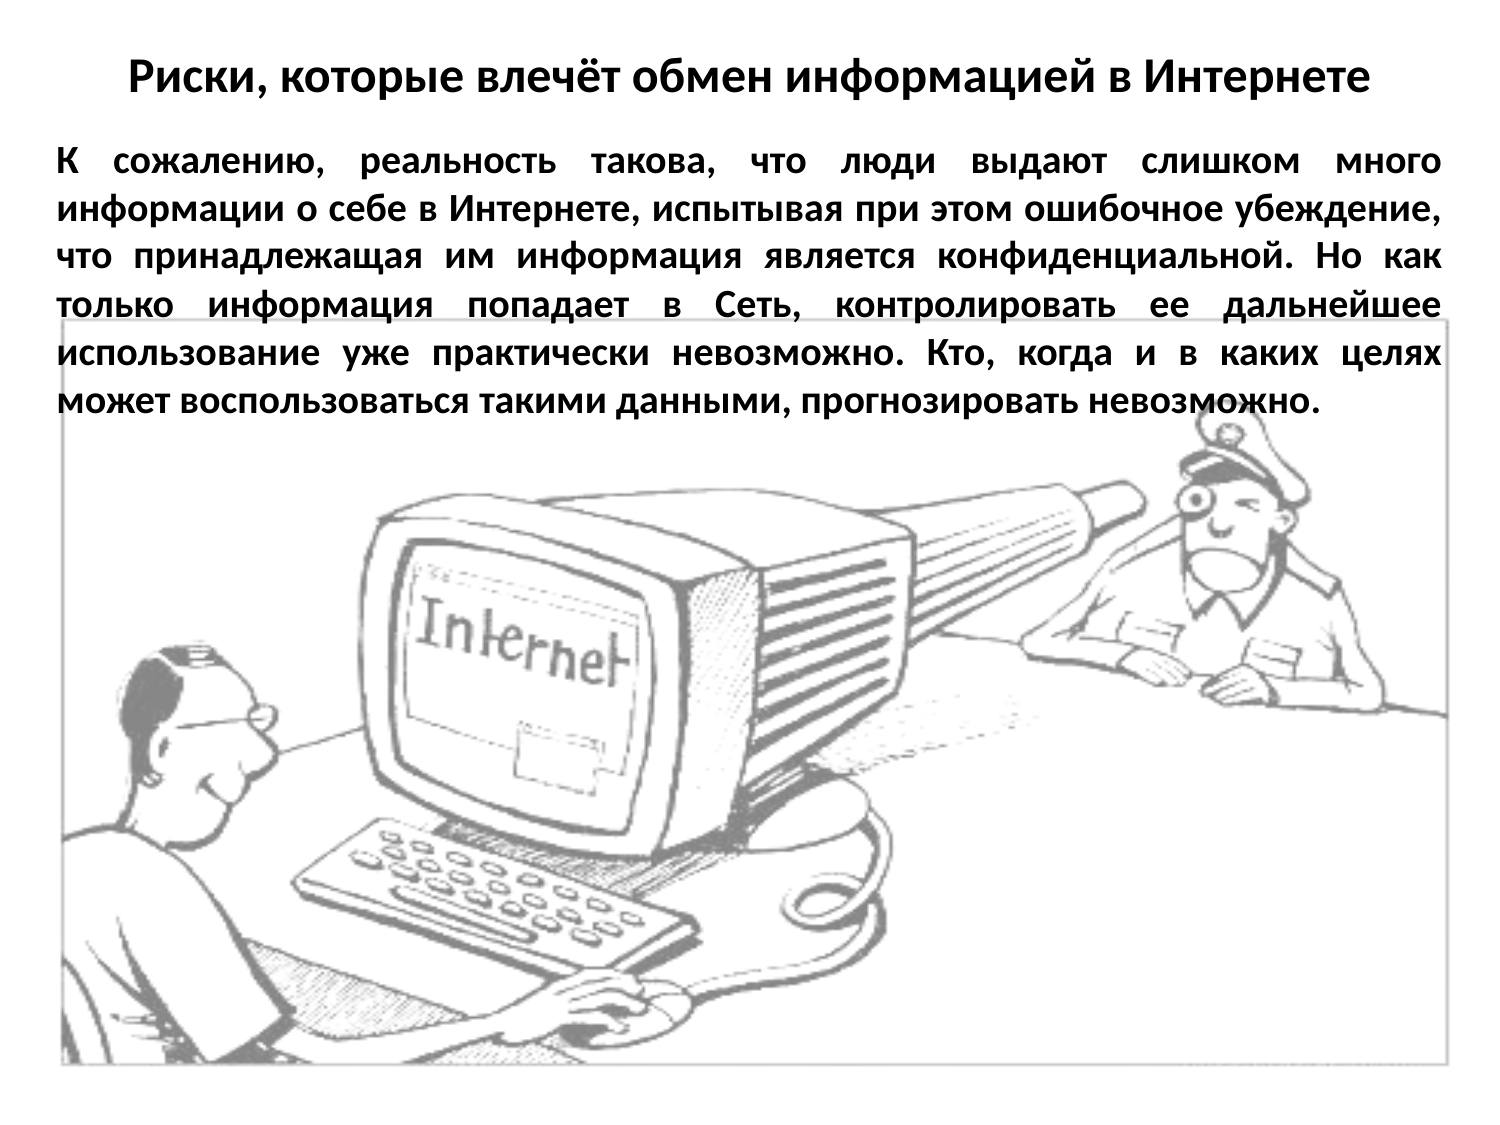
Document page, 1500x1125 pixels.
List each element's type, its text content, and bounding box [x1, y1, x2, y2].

list К сожалению, реальность такова, что люди выдают слишком много информации о себе в Интернете, испытывая при этом ошибочное убеждение, что принадлежащая им информация является конфиденциальной. Но как только информация попадает в Сеть, контролировать ее дальнейшее использование уже практически невозможно. Кто, когда и в каких целях может воспользоваться такими данными, прогнозировать невозможно. [40, 125, 1460, 469]
picture [52, 314, 1460, 1072]
title Риски, которые влечёт обмен информацией в Интернете [74, 30, 1426, 114]
